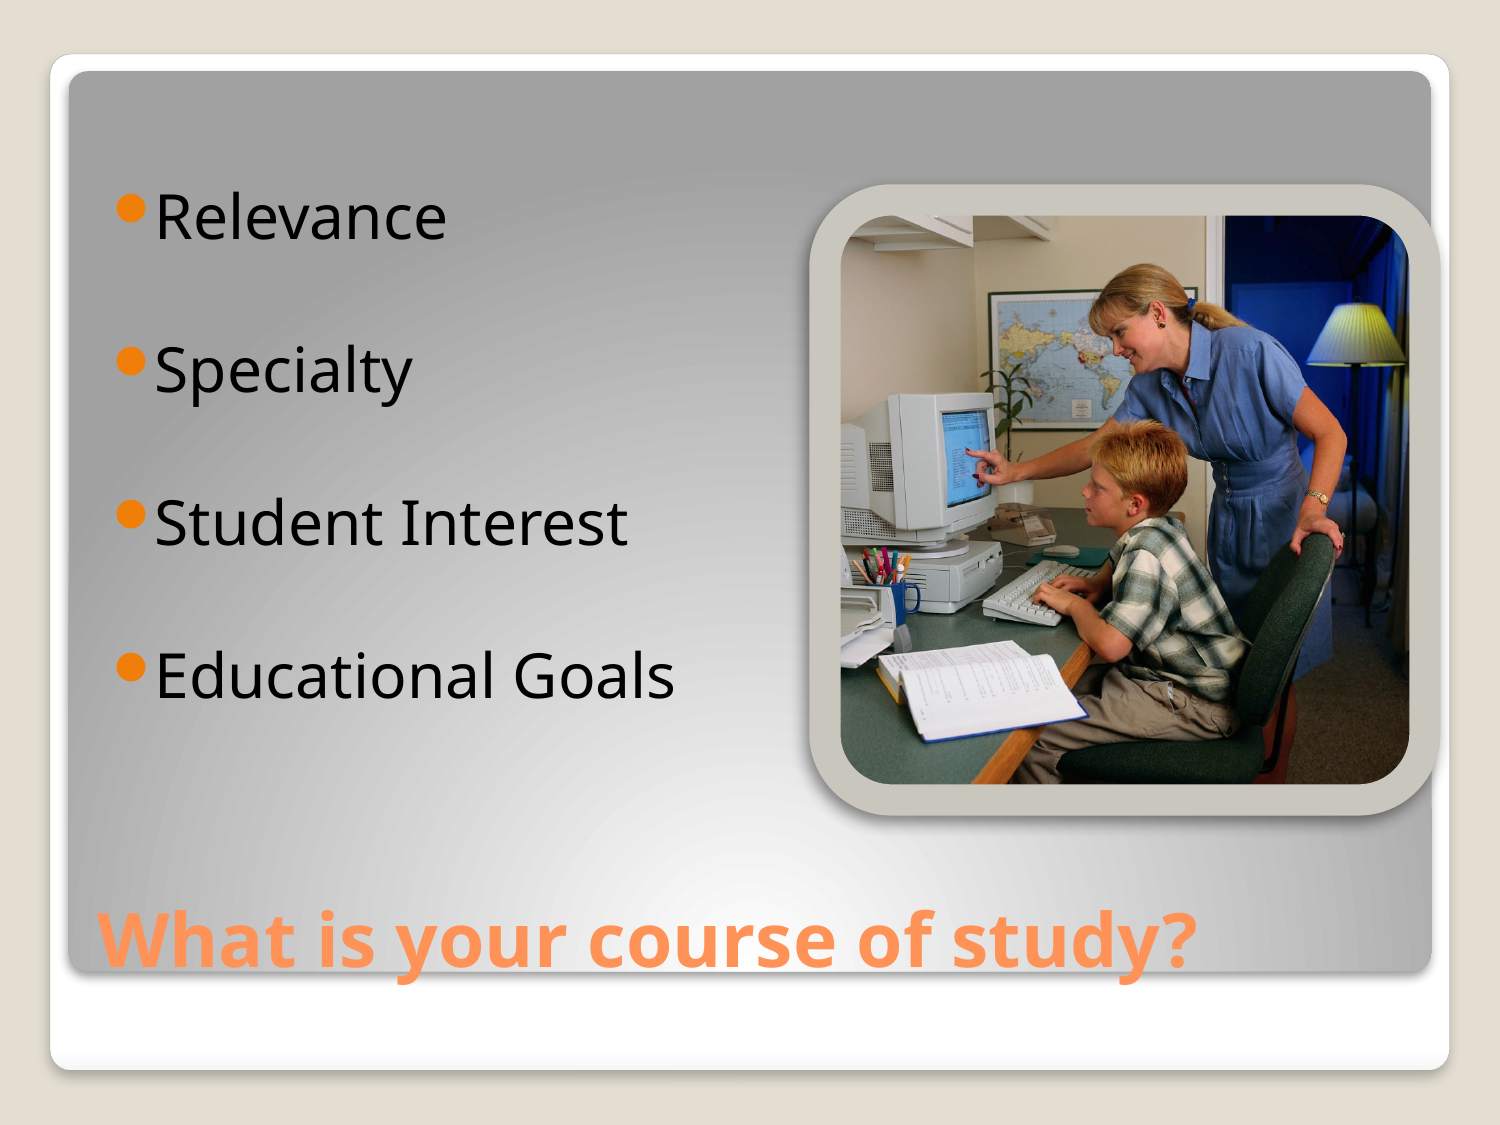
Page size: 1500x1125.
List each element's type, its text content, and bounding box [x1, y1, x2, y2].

title What is your course of study? [82, 817, 1425, 990]
picture [824, 199, 1426, 801]
list Relevance Specialty Student Interest Educational Goals [82, 86, 1388, 725]
